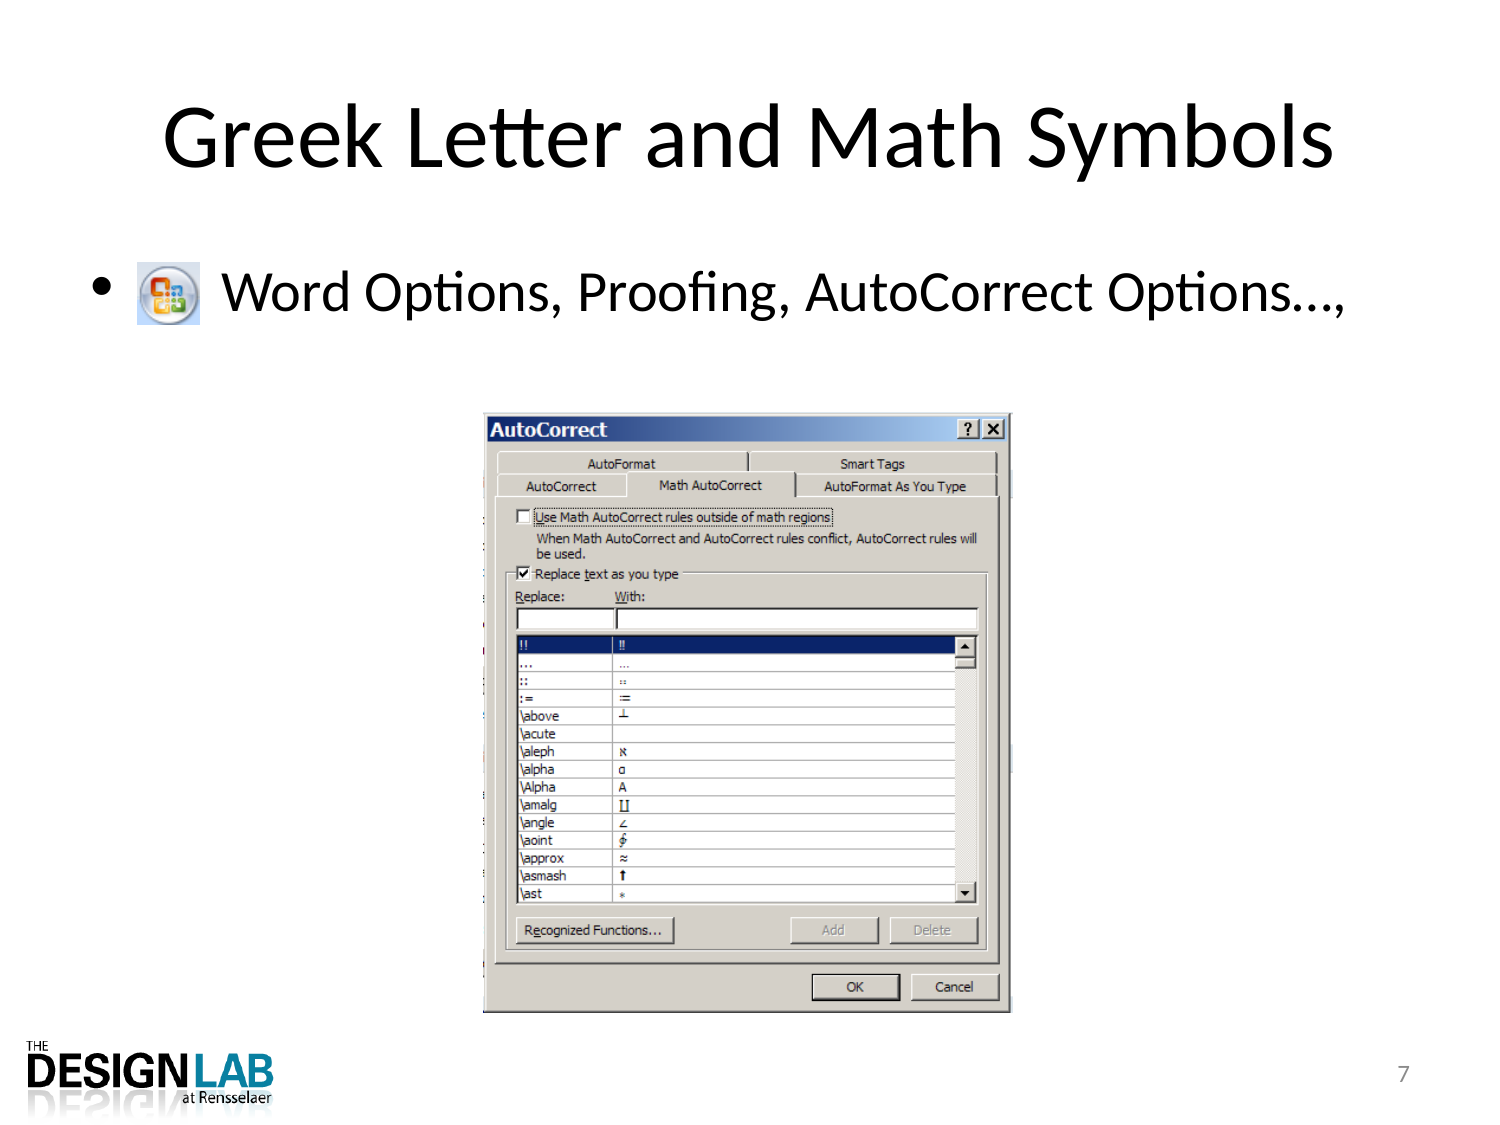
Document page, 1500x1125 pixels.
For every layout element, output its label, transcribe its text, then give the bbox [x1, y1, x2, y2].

list Word Options, Proofing, AutoCorrect Options…, [75, 237, 1425, 450]
picture [483, 412, 1013, 1013]
picture [24, 1037, 275, 1125]
slide_number 7 [1074, 1042, 1425, 1103]
title Greek Letter and Math Symbols [75, 37, 1425, 225]
picture [137, 262, 201, 326]
